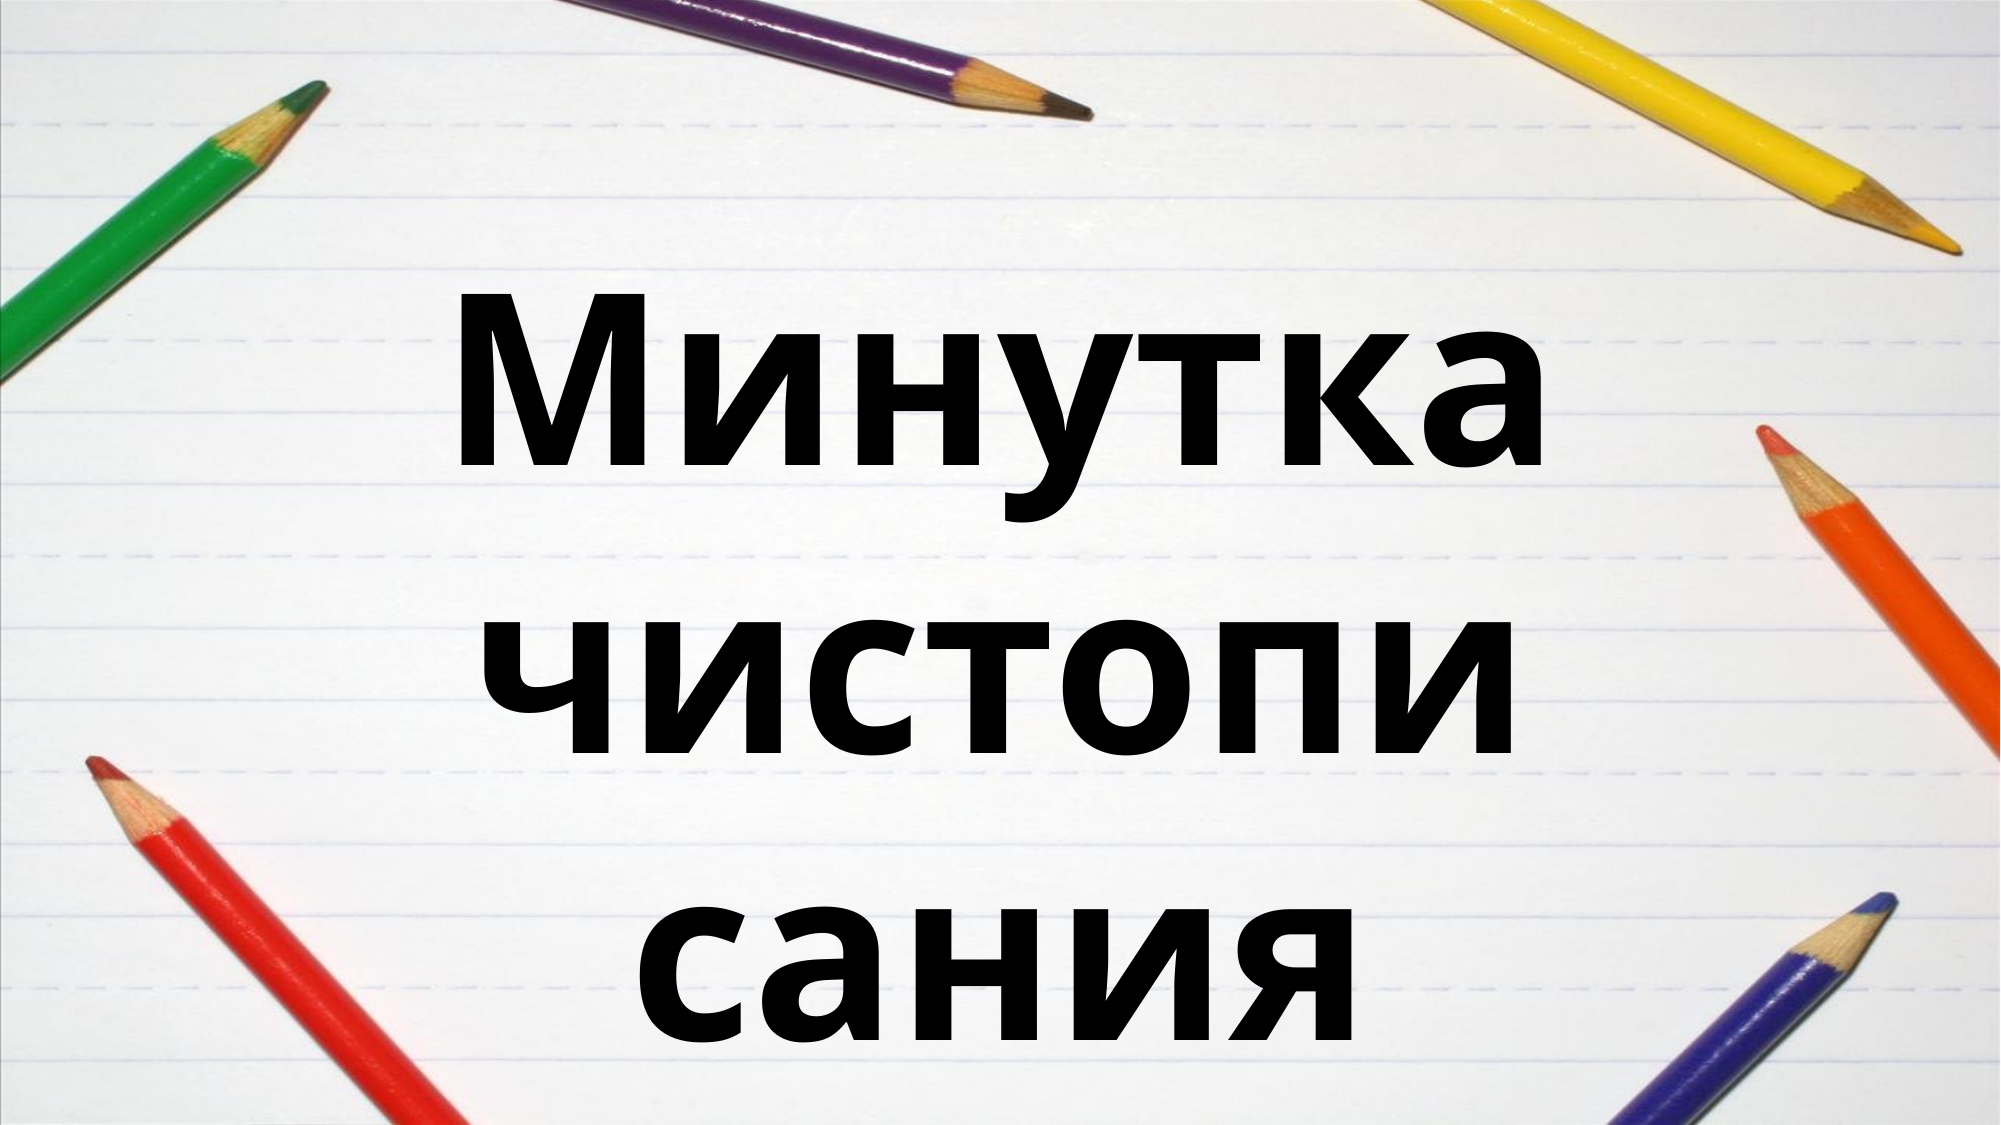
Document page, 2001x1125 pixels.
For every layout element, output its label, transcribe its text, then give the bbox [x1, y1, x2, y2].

text_box Минутка чистописания [422, 218, 1578, 1097]
picture [0, 0, 2001, 1125]
